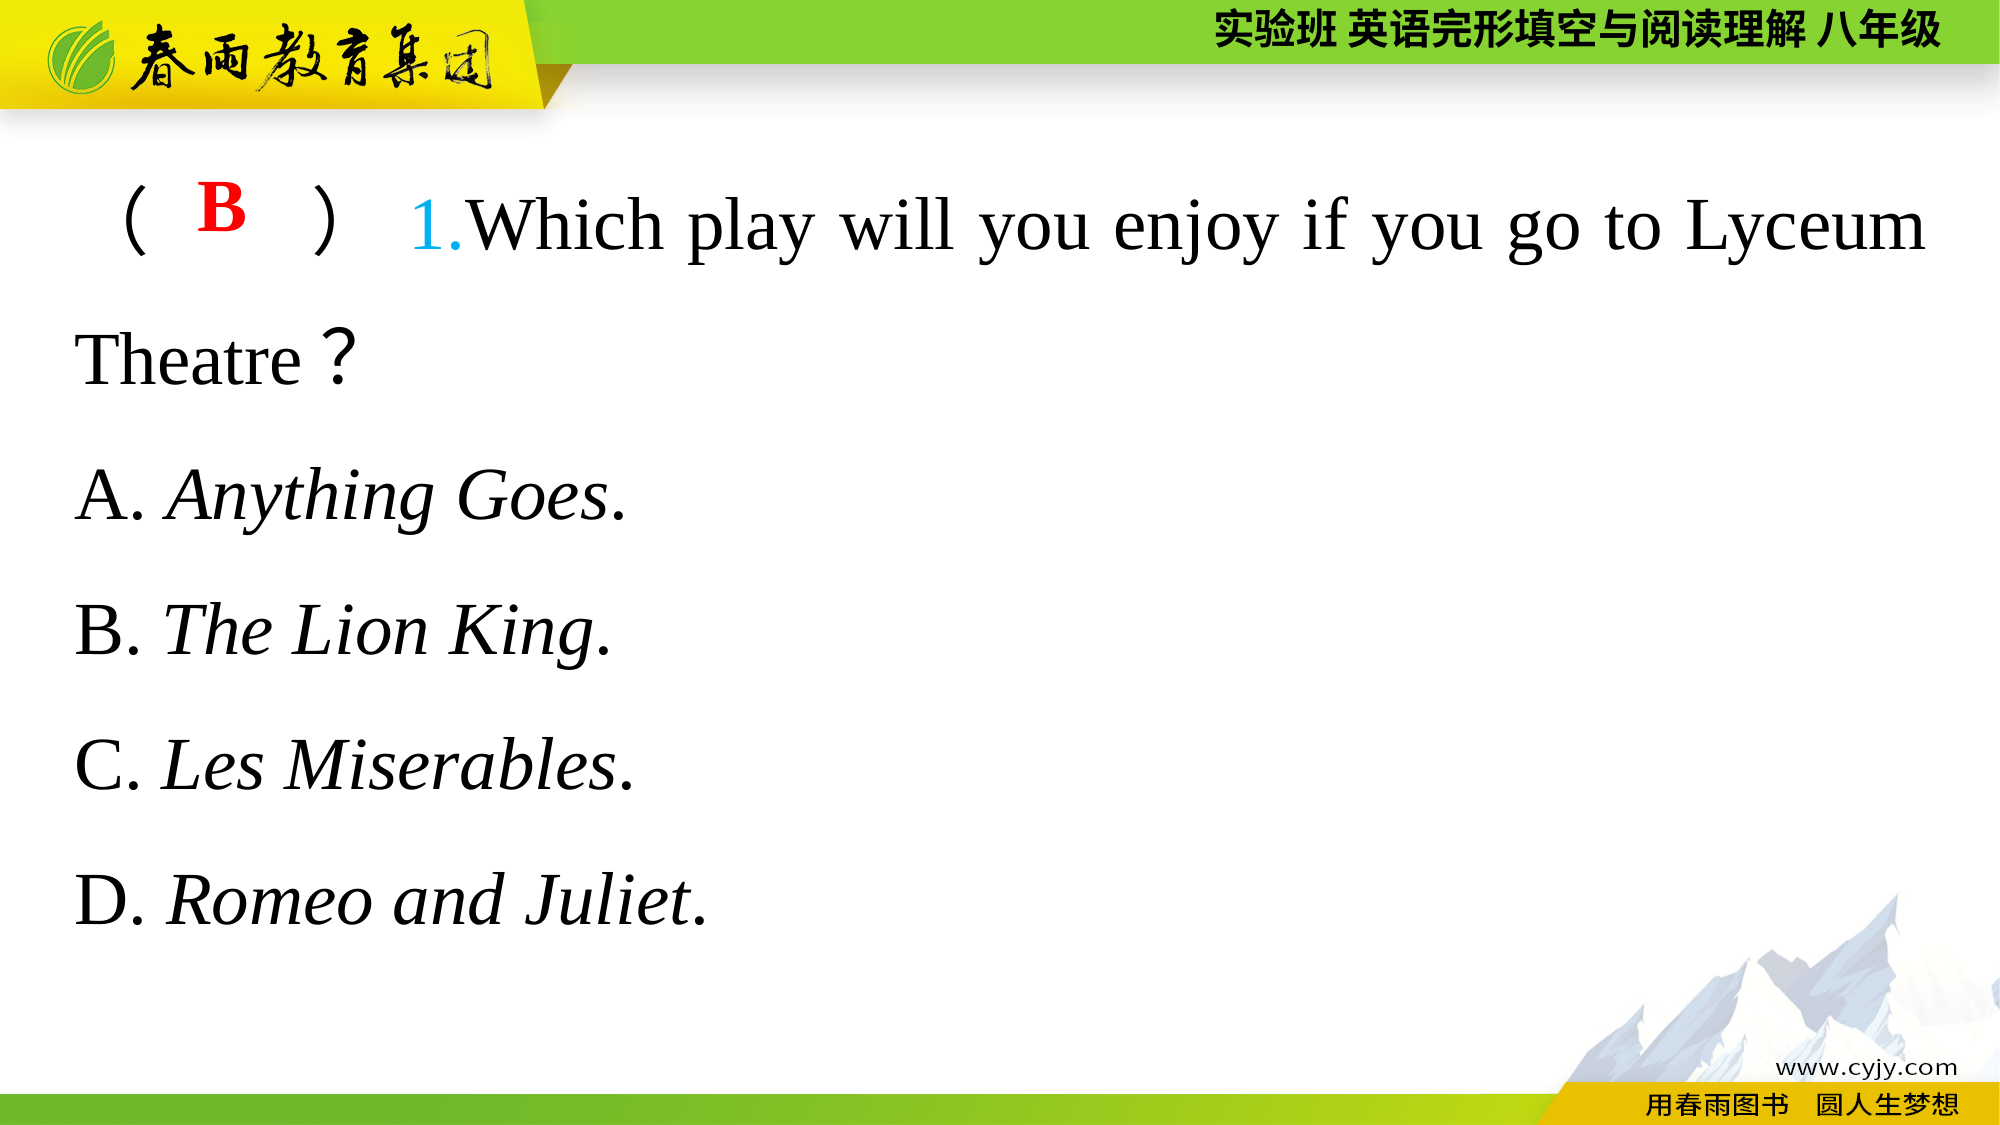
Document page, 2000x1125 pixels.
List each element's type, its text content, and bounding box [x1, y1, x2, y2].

text_box B [183, 149, 263, 254]
picture [0, 0, 2000, 1125]
list （ ）1.Which play will you enjoy if you go to Lyceum Theatre？ A. Anything Goes. B. The Lion King. C. Les Miserables. D. Romeo and Juliet. [59, 122, 1944, 956]
